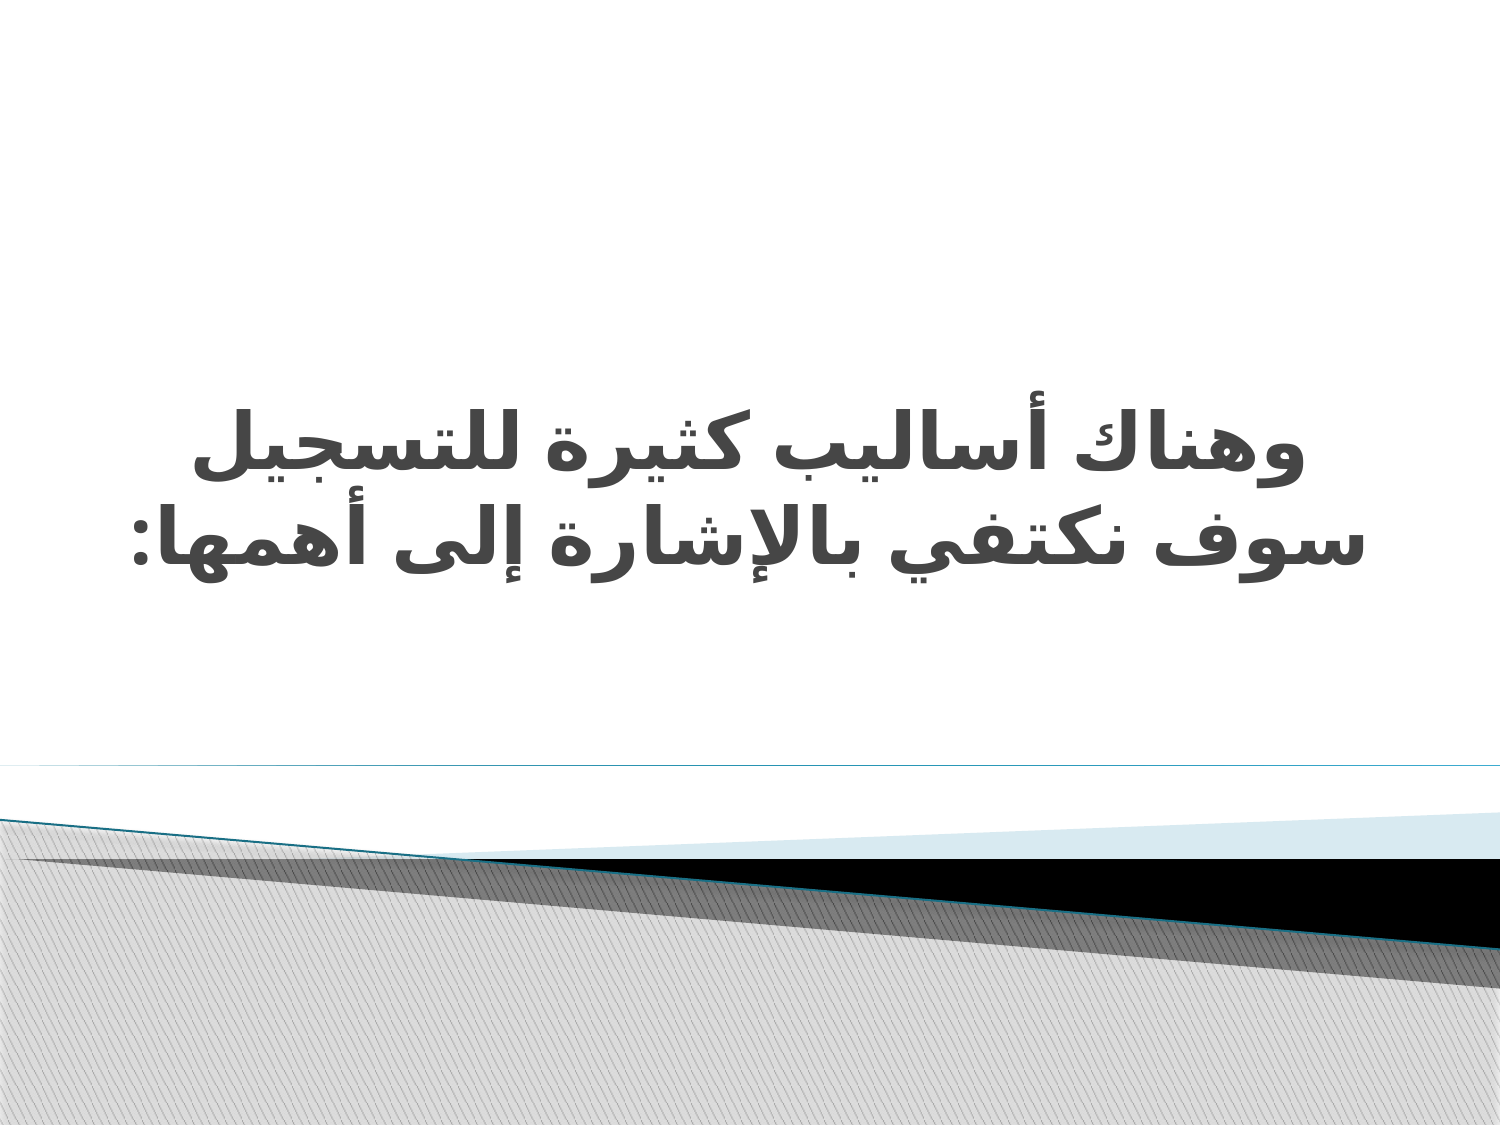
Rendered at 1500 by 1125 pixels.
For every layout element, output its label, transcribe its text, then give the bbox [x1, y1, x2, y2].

title وهناك أساليب كثيرة للتسجيل سوف نكتفي بالإشارة إلى أهمها: [112, 287, 1388, 588]
picture [5, 859, 1500, 989]
